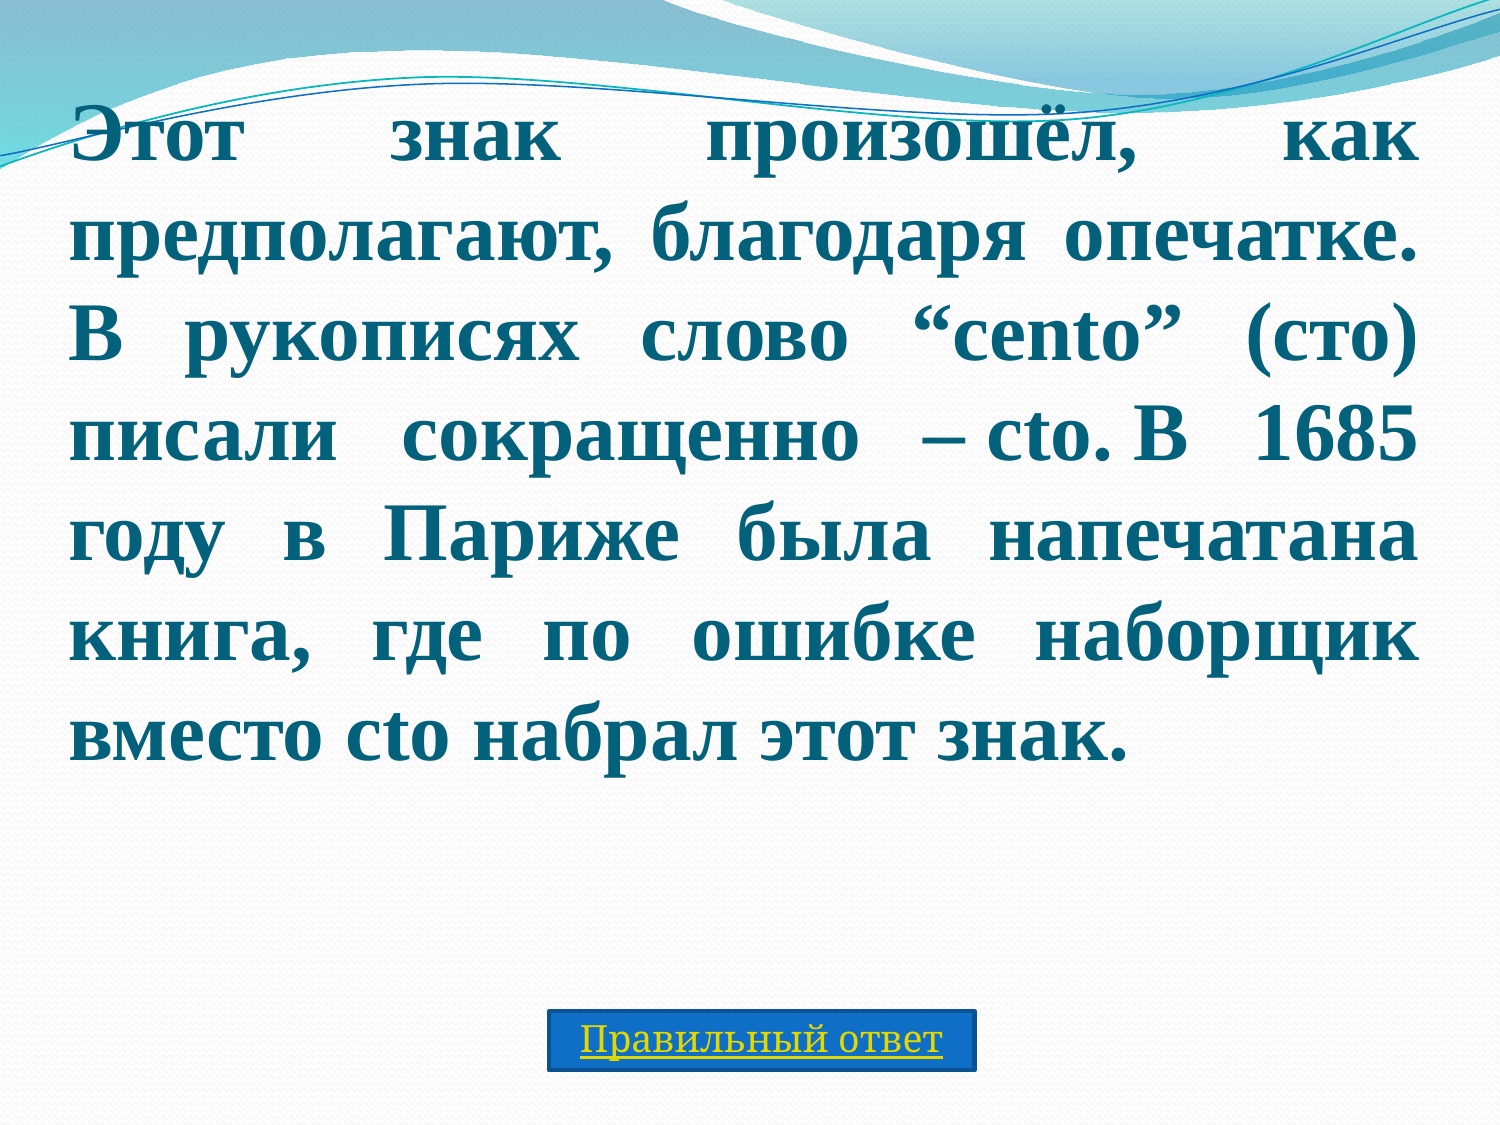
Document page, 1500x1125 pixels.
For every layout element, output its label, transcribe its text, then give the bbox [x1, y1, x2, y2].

text_box Этот знак произошёл, как предполагают, благодаря опечатке. В рукописях слово “cento” (сто) писали сокращенно – cto. В 1685 году в Париже была напечатана книга, где по ошибке наборщик вместо cto набрал этот знак. [53, 69, 1436, 785]
text_box Правильный ответ [547, 1009, 977, 1072]
